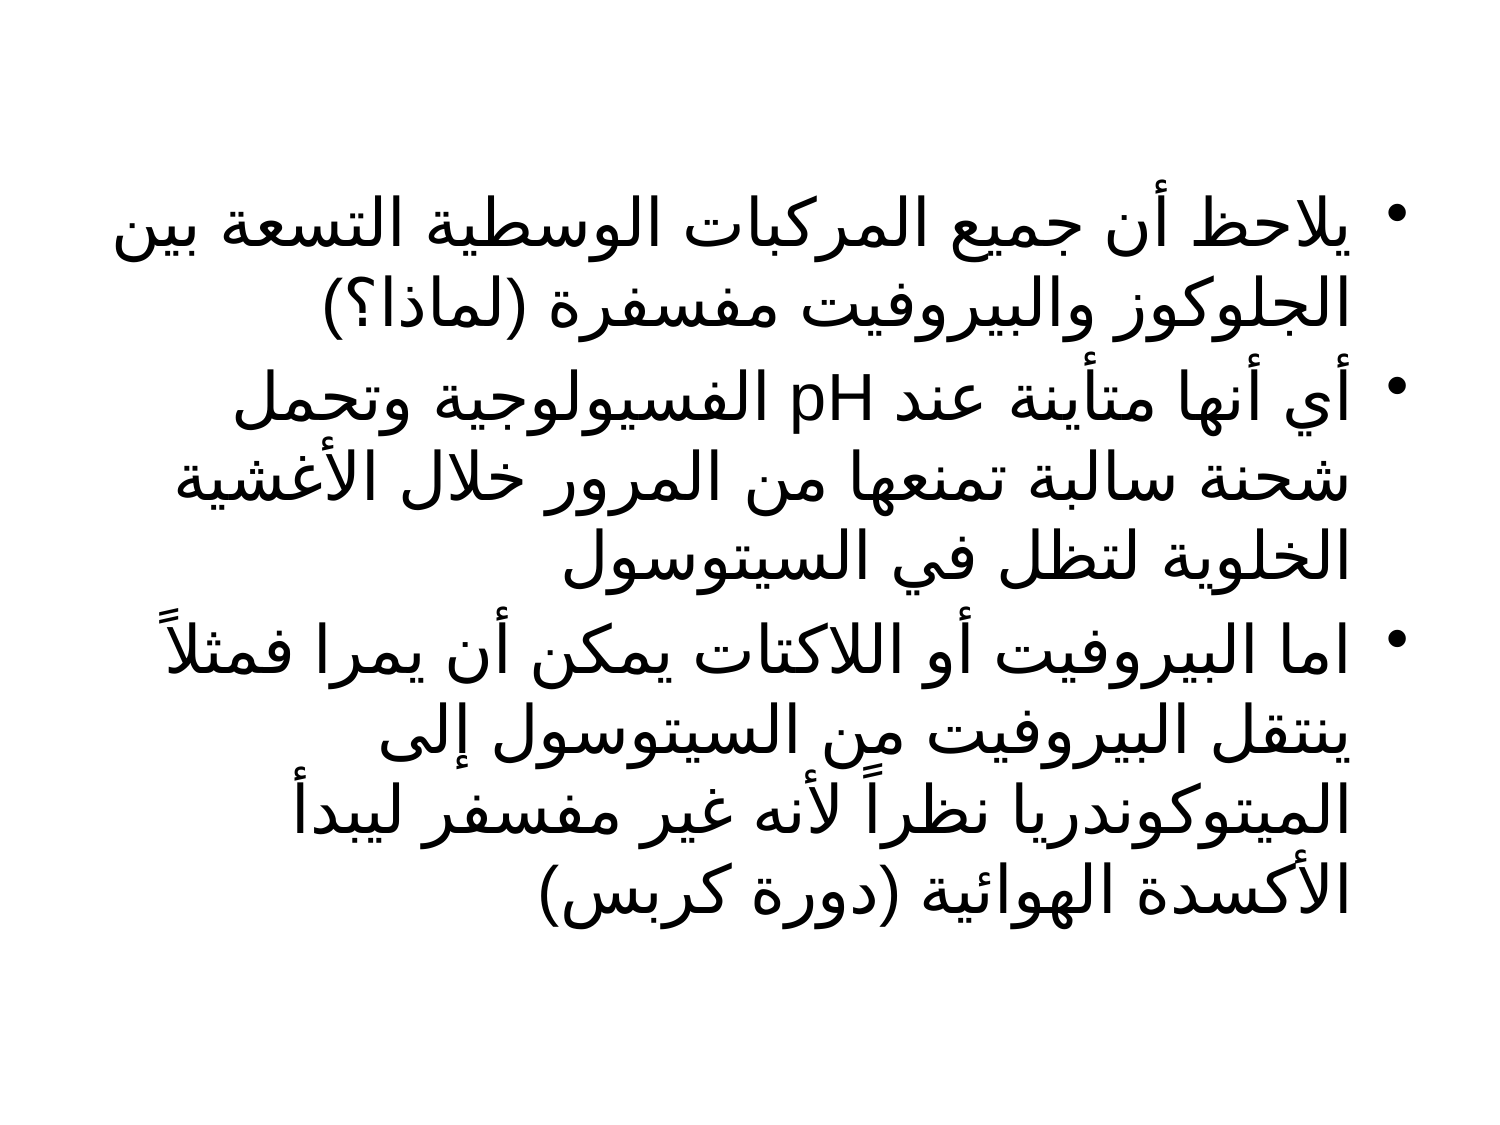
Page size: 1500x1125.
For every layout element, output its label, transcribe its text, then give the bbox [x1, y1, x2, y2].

list يلاحظ أن جميع المركبات الوسطية التسعة بين الجلوكوز والبيروفيت مفسفرة (لماذا؟) أي أنها متأينة عند pH الفسيولوجية وتحمل شحنة سالبة تمنعها من المرور خلال الأغشية الخلوية لتظل في السيتوسول اما البيروفيت أو اللاكتات يمكن أن يمرا فمثلاً ينتقل البيروفيت من السيتوسول إلى الميتوكوندريا نظراً لأنه غير مفسفر ليبدأ الأكسدة الهوائية (دورة كربس) [74, 172, 1426, 916]
